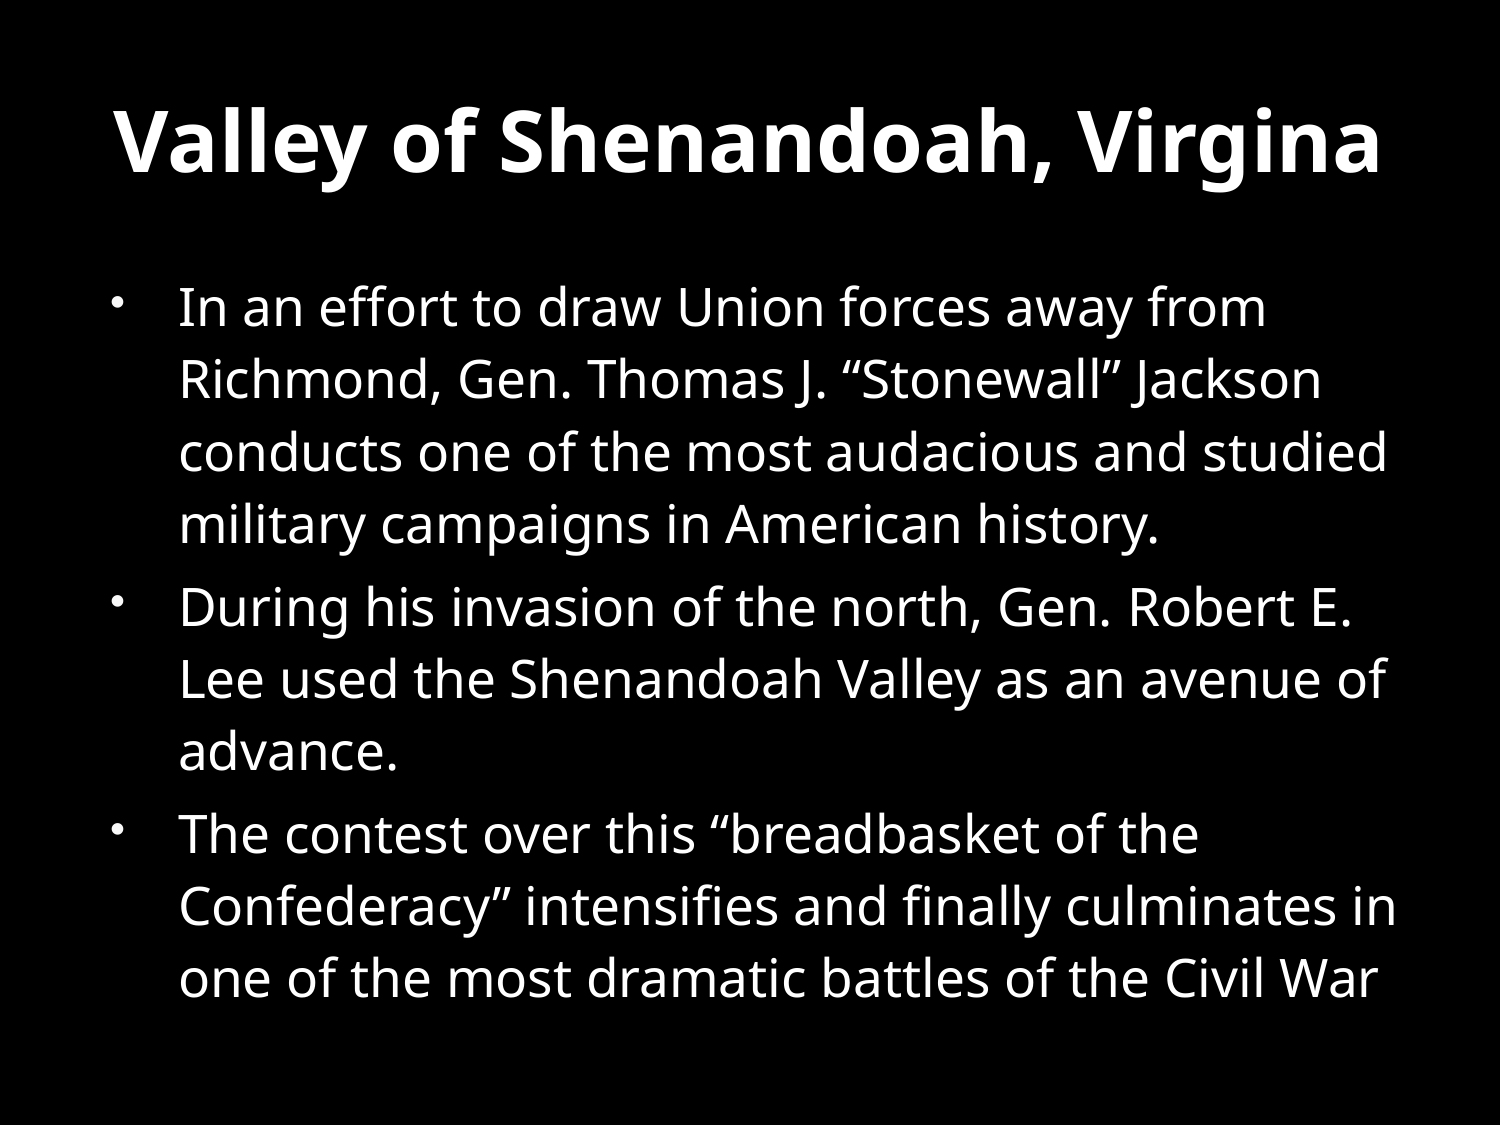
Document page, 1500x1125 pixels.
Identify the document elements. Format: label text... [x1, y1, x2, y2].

list In an effort to draw Union forces away from Richmond, Gen. Thomas J. “Stonewall” Jackson conducts one of the most audacious and studied military campaigns in American history. During his invasion of the north, Gen. Robert E. Lee used the Shenandoah Valley as an avenue of advance. The contest over this “breadbasket of the Confederacy” intensifies and finally culminates in one of the most dramatic battles of the Civil War [75, 262, 1425, 1035]
title Valley of Shenandoah, Virgina [75, 45, 1425, 233]
